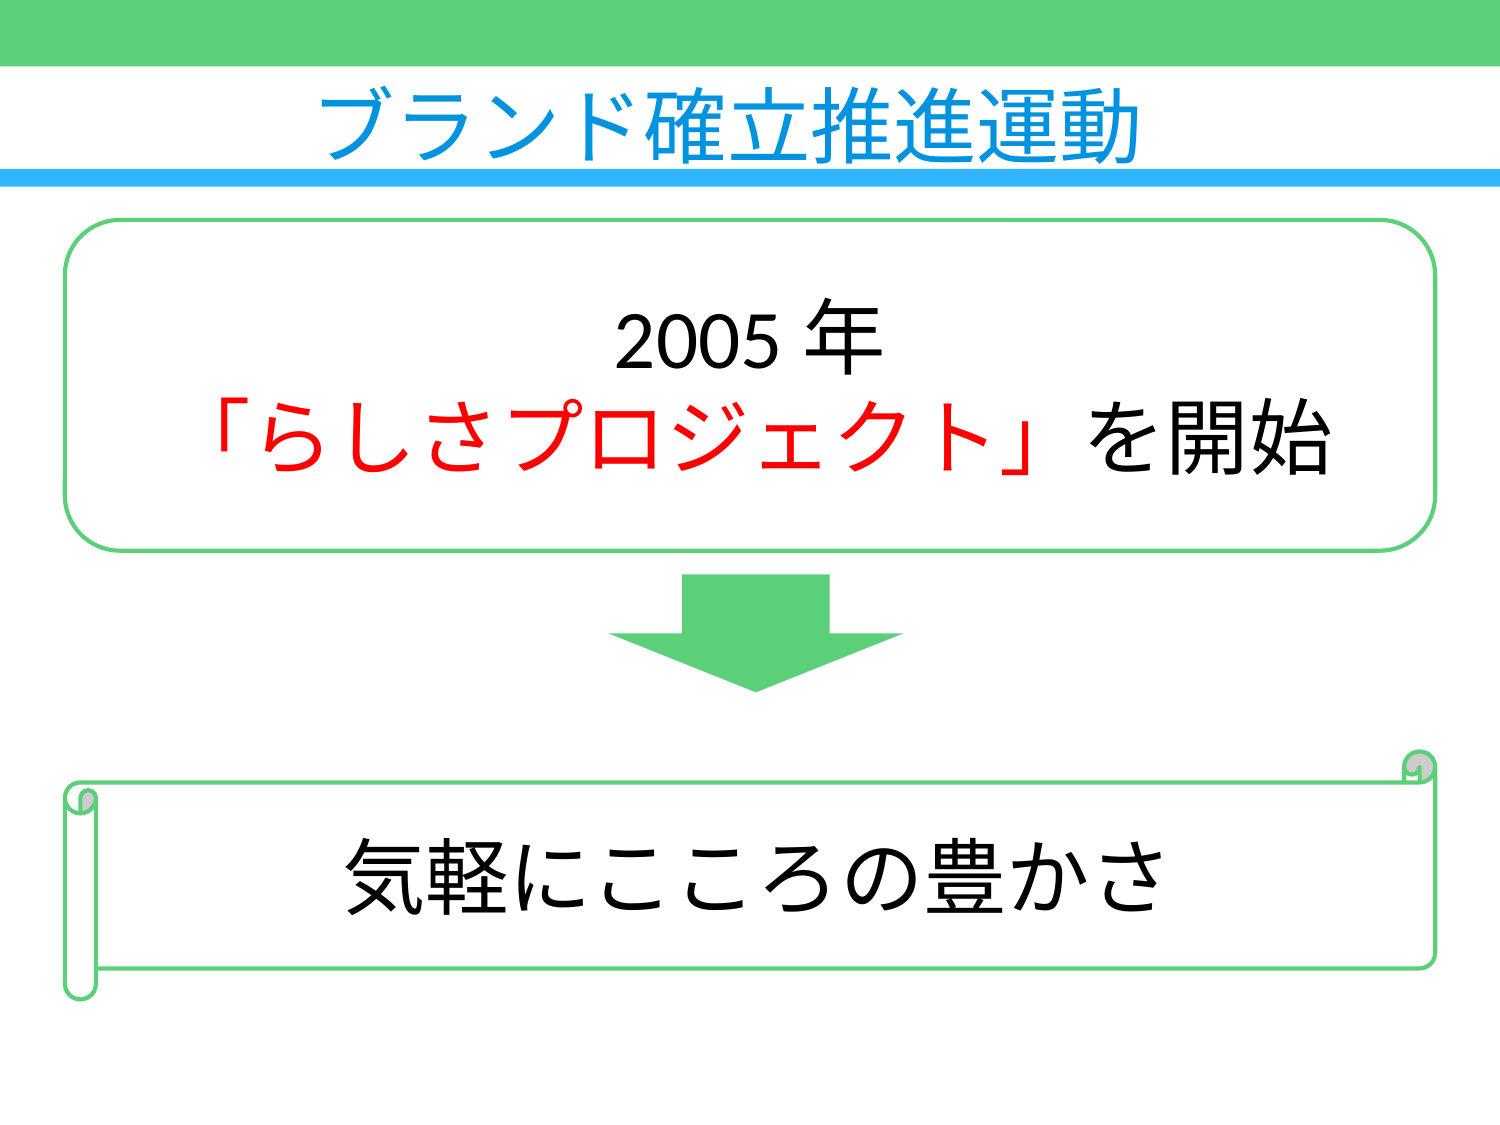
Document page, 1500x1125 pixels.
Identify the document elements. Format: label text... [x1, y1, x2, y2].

text_box 2005年 「らしさプロジェクト」を開始 [62, 217, 1438, 553]
text_box 気軽にこころの豊かさ [62, 749, 1438, 1002]
text_box [0, 0, 1500, 68]
text_box [606, 572, 906, 695]
text_box [0, 167, 1500, 189]
title ブランド確立推進運動 [64, 70, 1390, 167]
